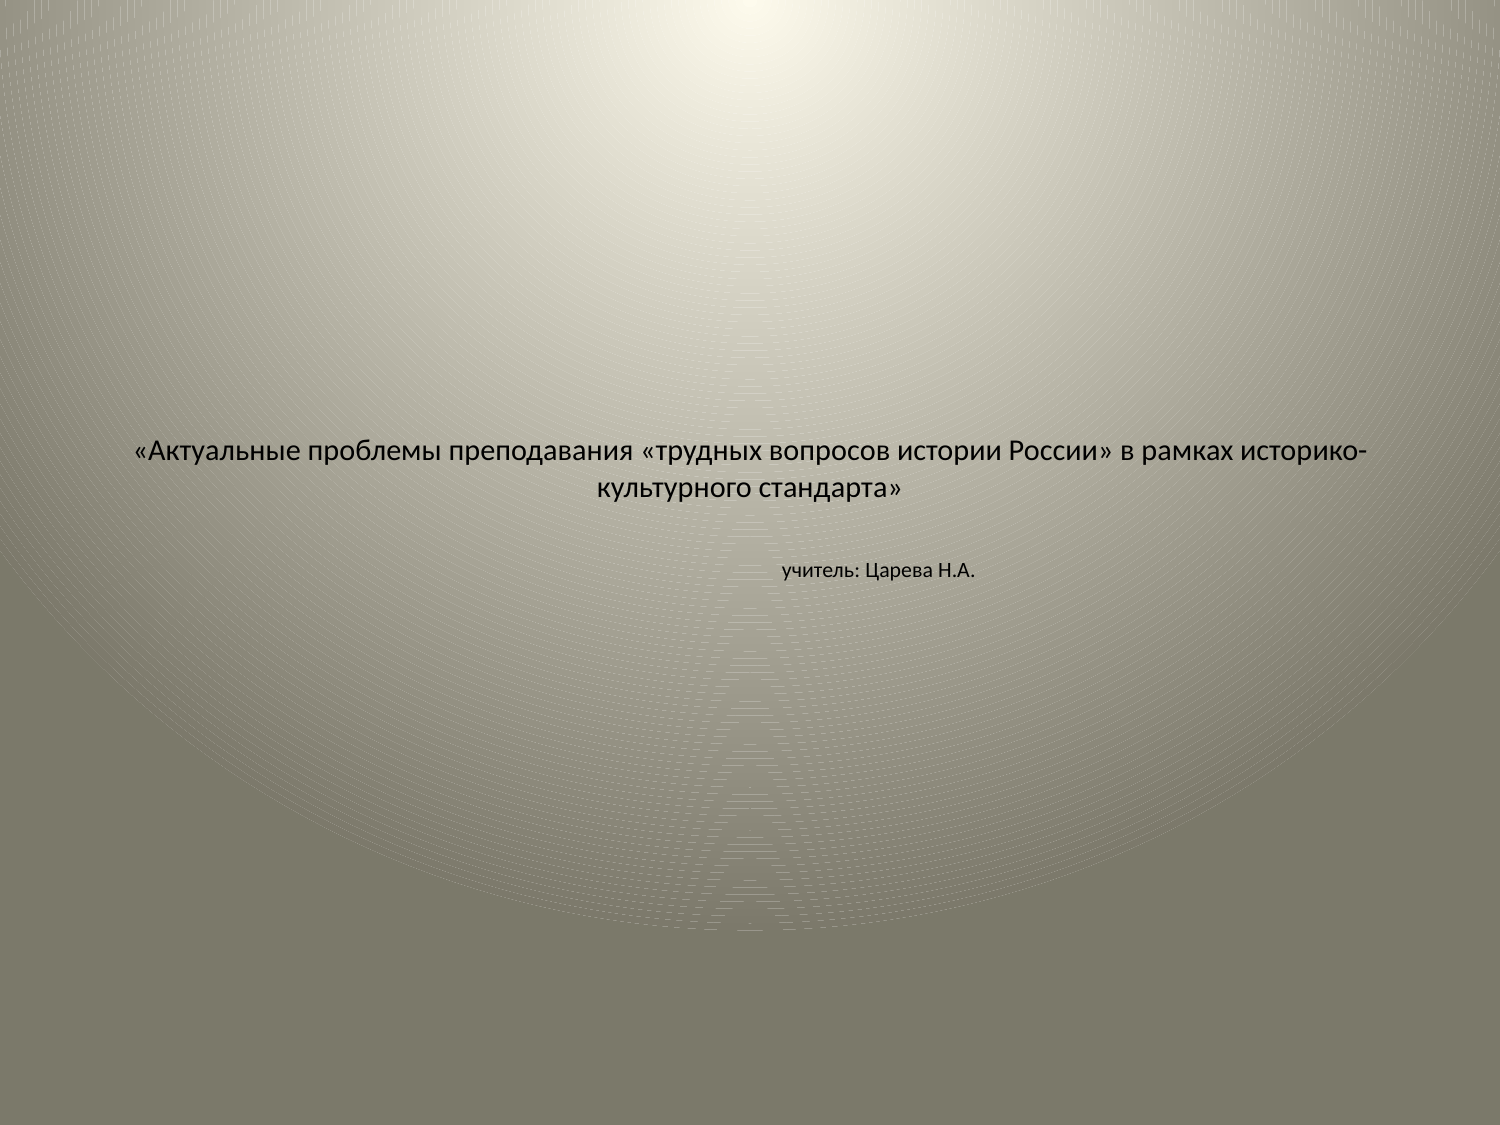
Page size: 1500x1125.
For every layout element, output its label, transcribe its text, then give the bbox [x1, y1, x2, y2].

title «Актуальные проблемы преподавания «трудных вопросов истории России» в рамках историко-культурного стандарта» учитель: Царева Н.А. [112, 349, 1388, 591]
